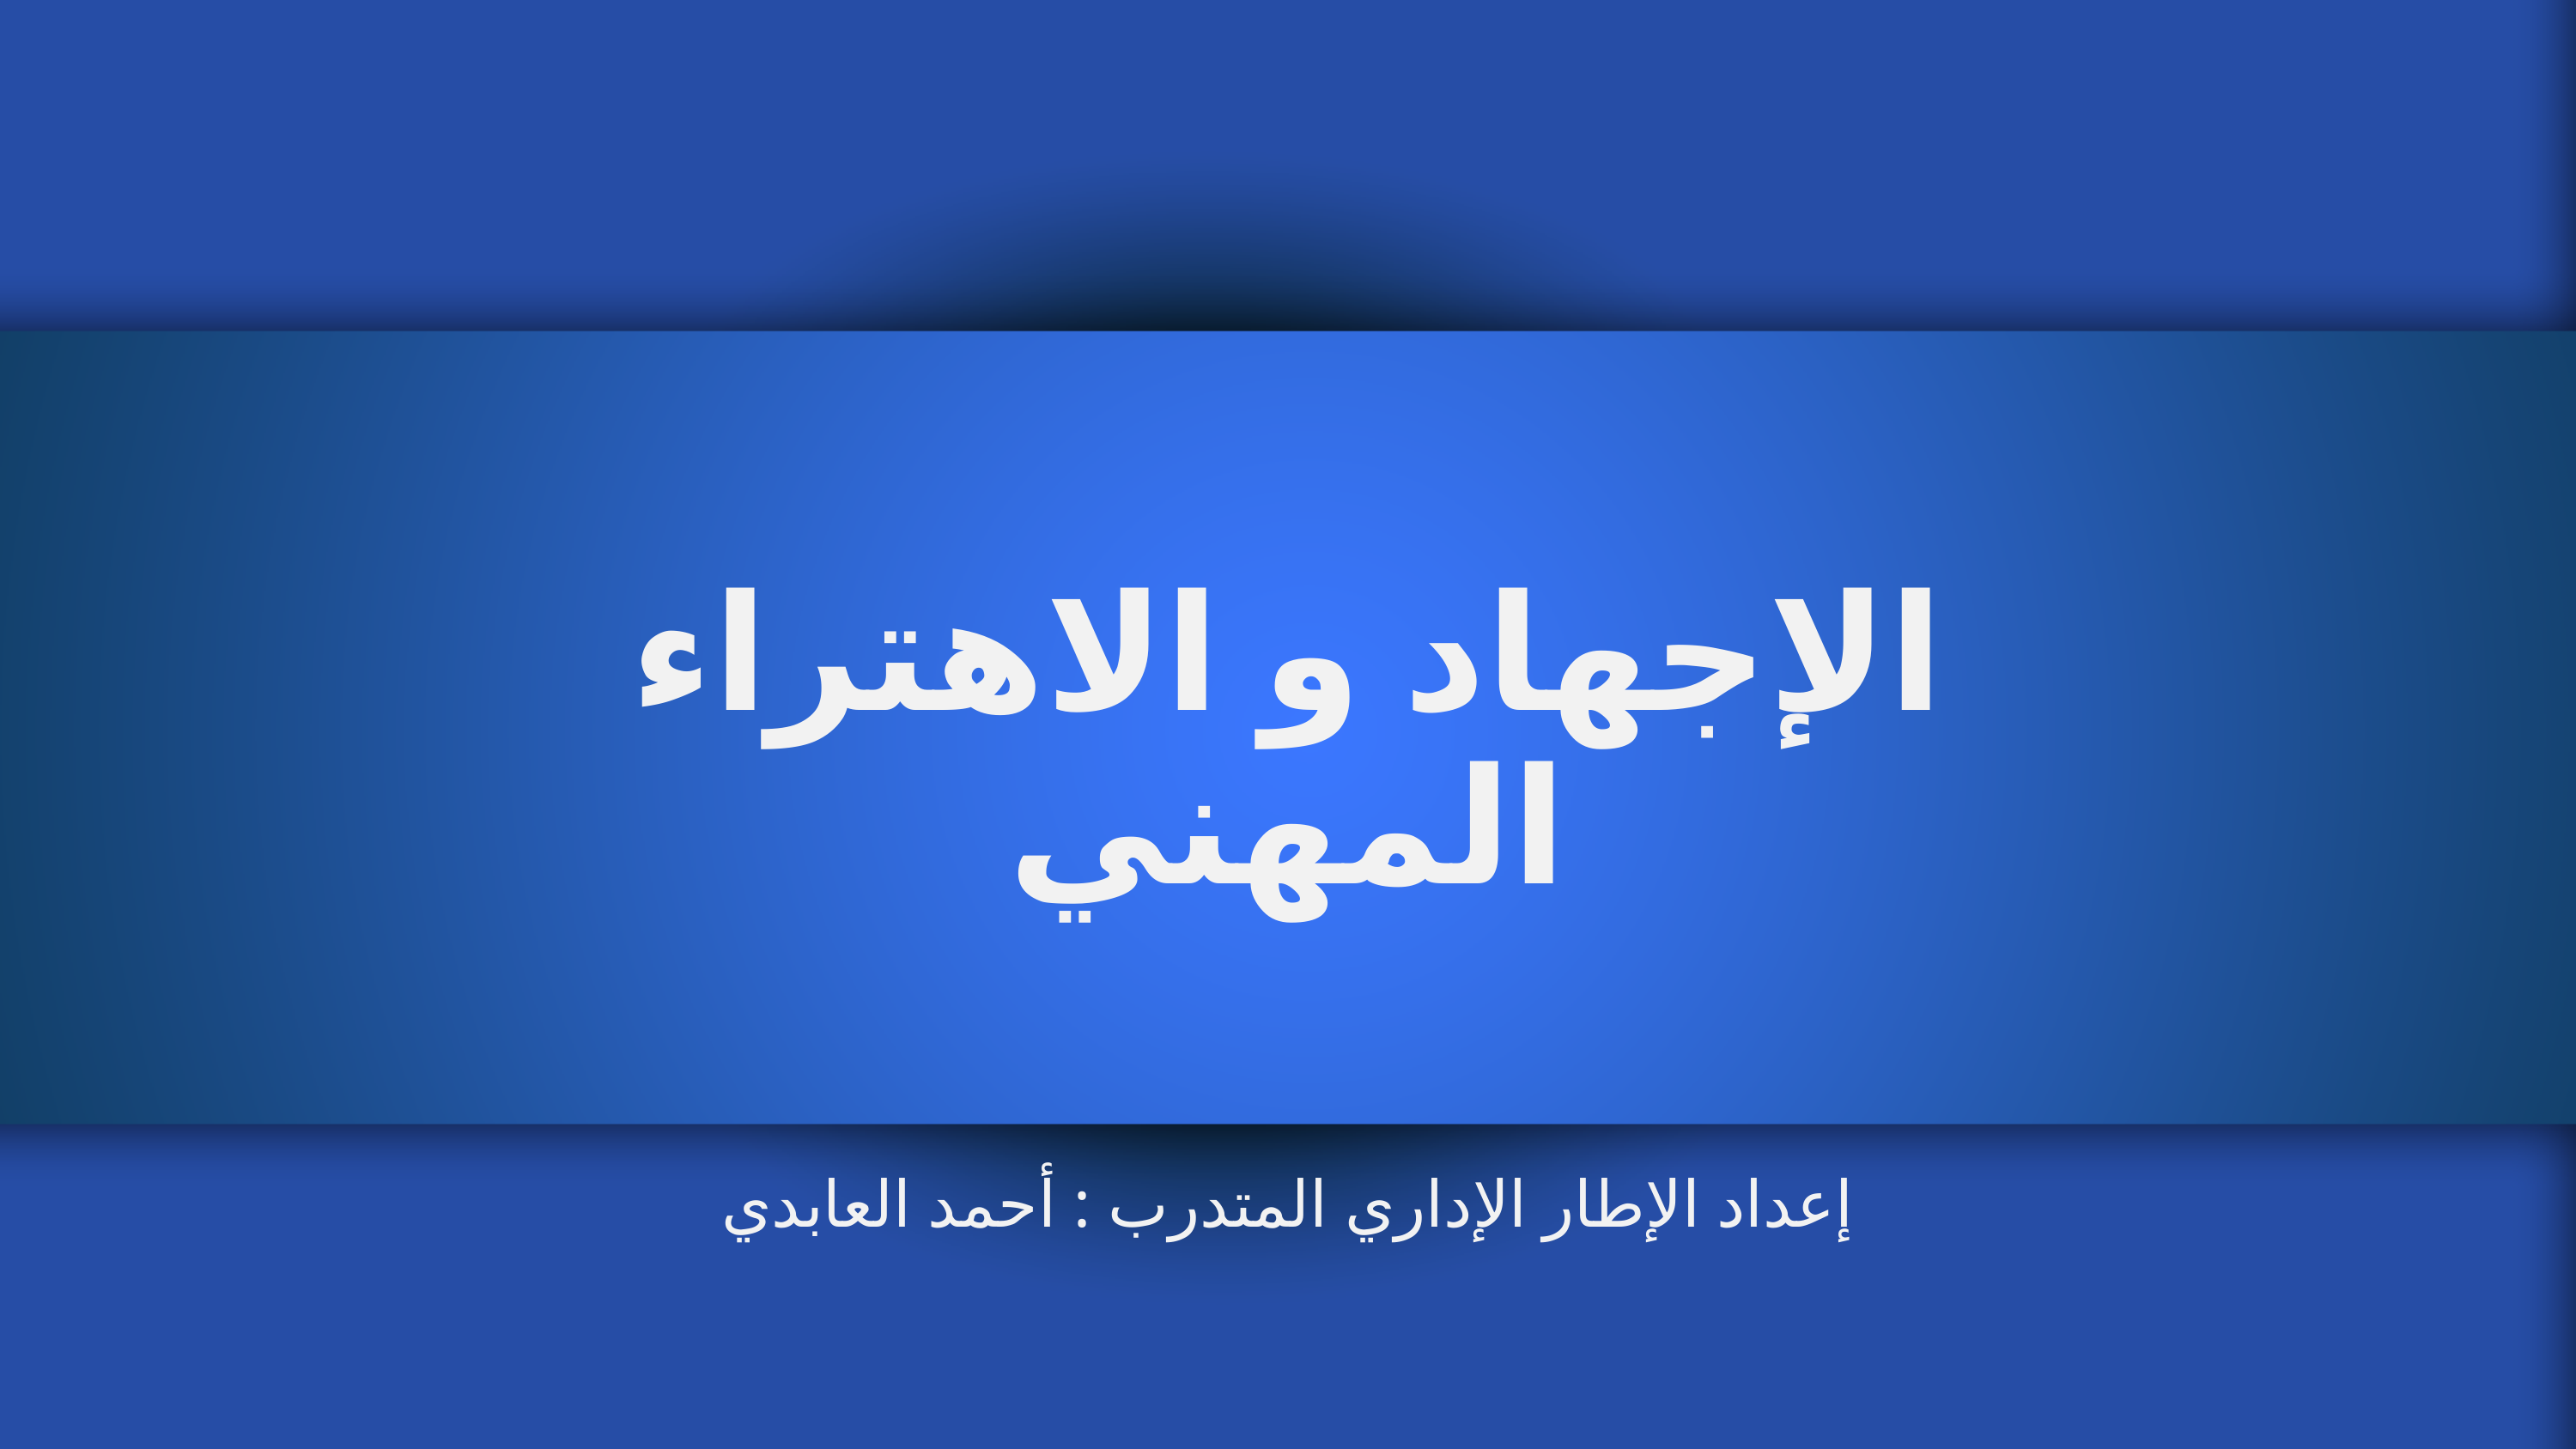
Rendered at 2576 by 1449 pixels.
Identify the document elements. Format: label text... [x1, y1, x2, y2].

subtitle إعداد الإطار الإداري المتدرب : أحمد العابدي [321, 1164, 2254, 1385]
picture [0, 0, 2576, 1449]
title الإجهاد و الاهتراء المهني [321, 493, 2254, 997]
